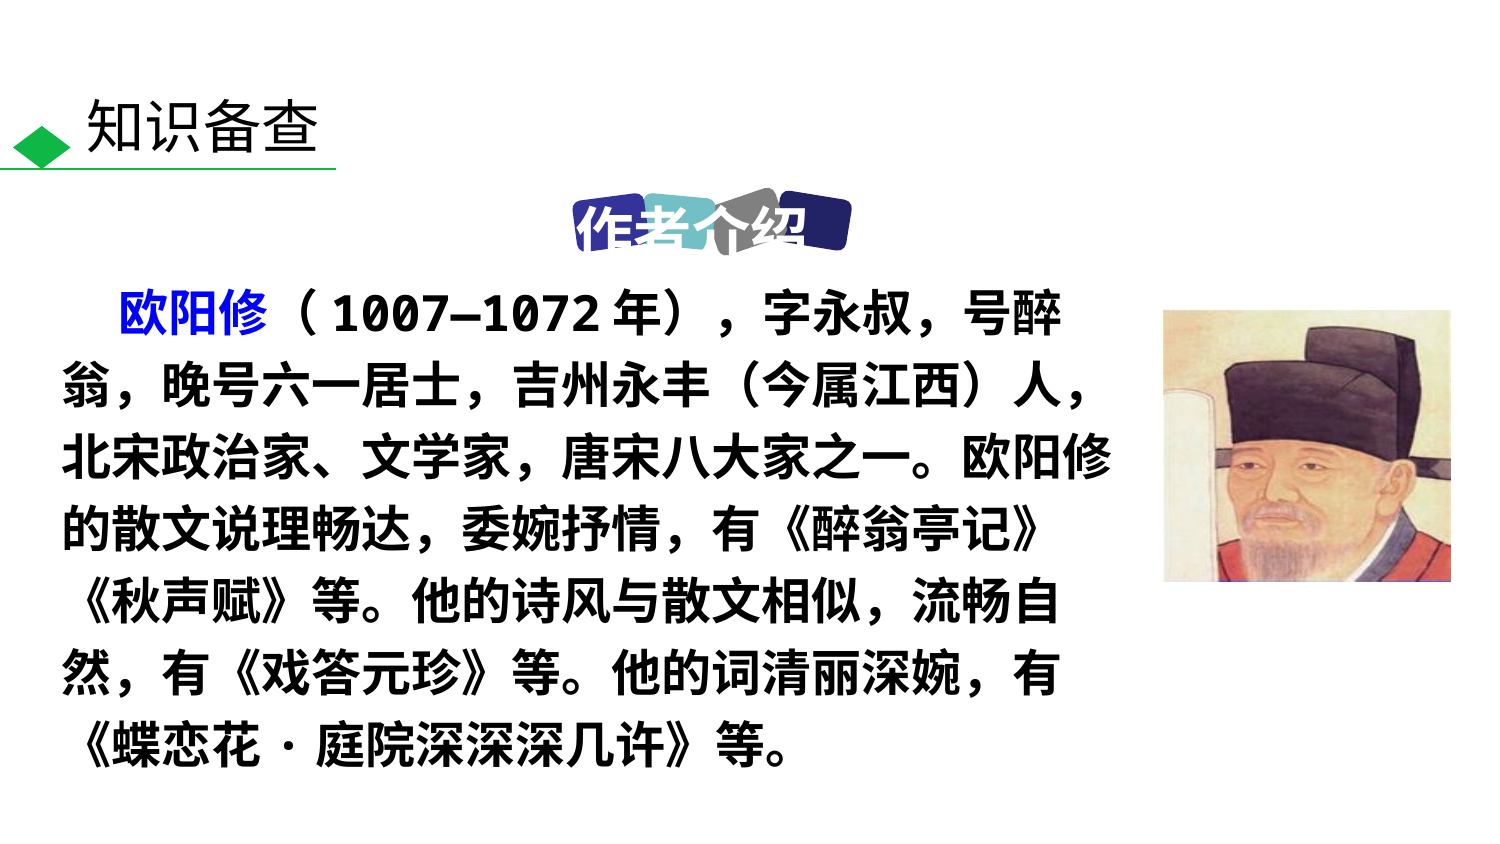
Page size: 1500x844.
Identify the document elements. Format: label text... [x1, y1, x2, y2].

text_box 欧阳修（1007—1072年），字永叔，号醉翁，晚号六一居士，吉州永丰（今属江西）人，北宋政治家、文学家，唐宋八大家之一。欧阳修的散文说理畅达，委婉抒情，有《醉翁亭记》《秋声赋》等。他的诗风与散文相似，流畅自然，有《戏答元珍》等。他的词清丽深婉，有《蝶恋花·庭院深深深几许》等。 [46, 262, 1161, 782]
picture [1163, 309, 1451, 582]
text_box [560, 169, 850, 276]
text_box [0, 83, 337, 170]
